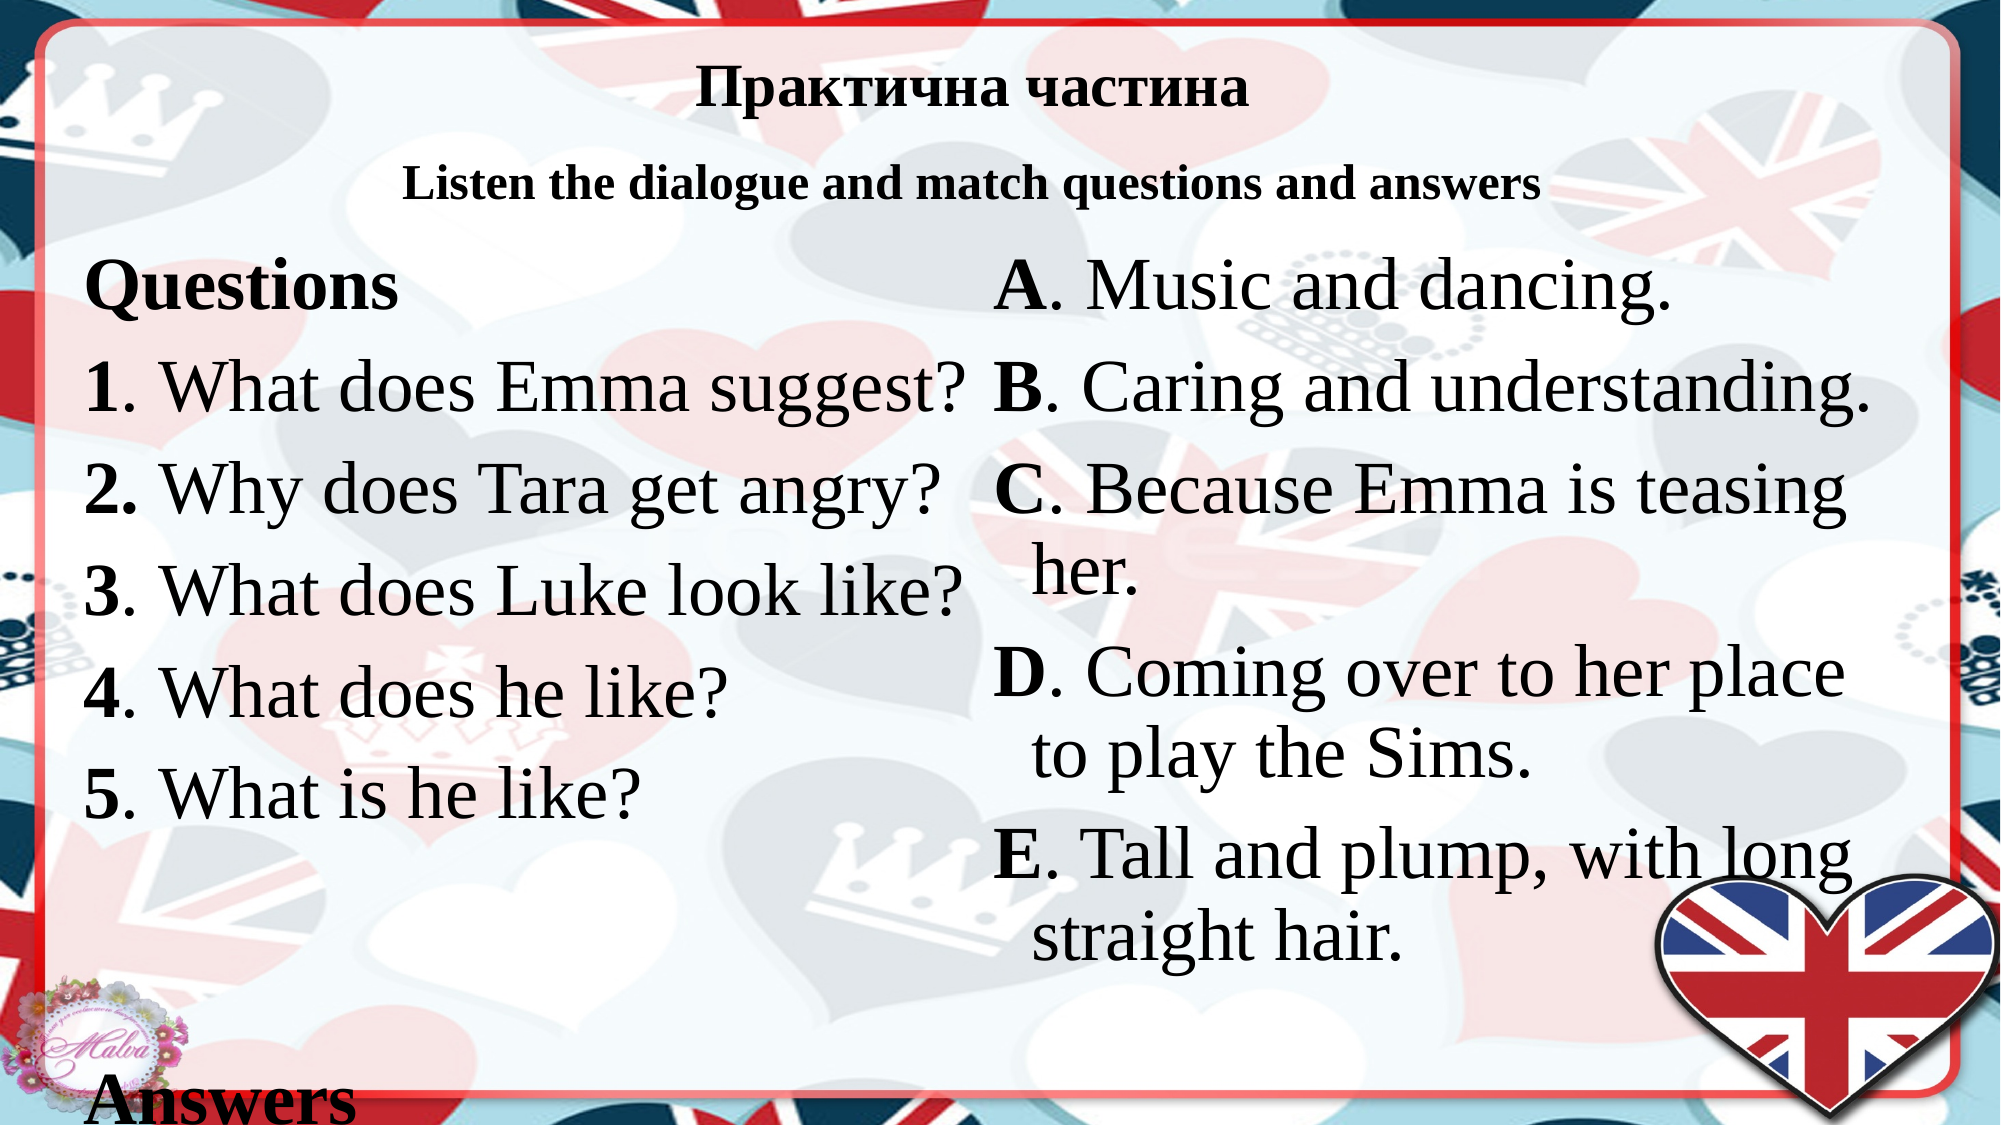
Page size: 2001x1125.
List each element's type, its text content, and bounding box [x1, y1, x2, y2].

title Практична частина Listen the dialogue and match questions and answers [110, 0, 1836, 218]
list Questions 1. What does Emma suggest? 2. Why does Tara get angry? 3. What does Luke look like? 4. What does he like? 5. What is he like? Answers A. Music and dancing. B. Caring and understanding. C. Because Emma is teasing her. D. Coming over to her place to play the Sims. E. Tall and plump, with long straight hair. [68, 237, 1919, 1082]
picture [0, 0, 2001, 1125]
